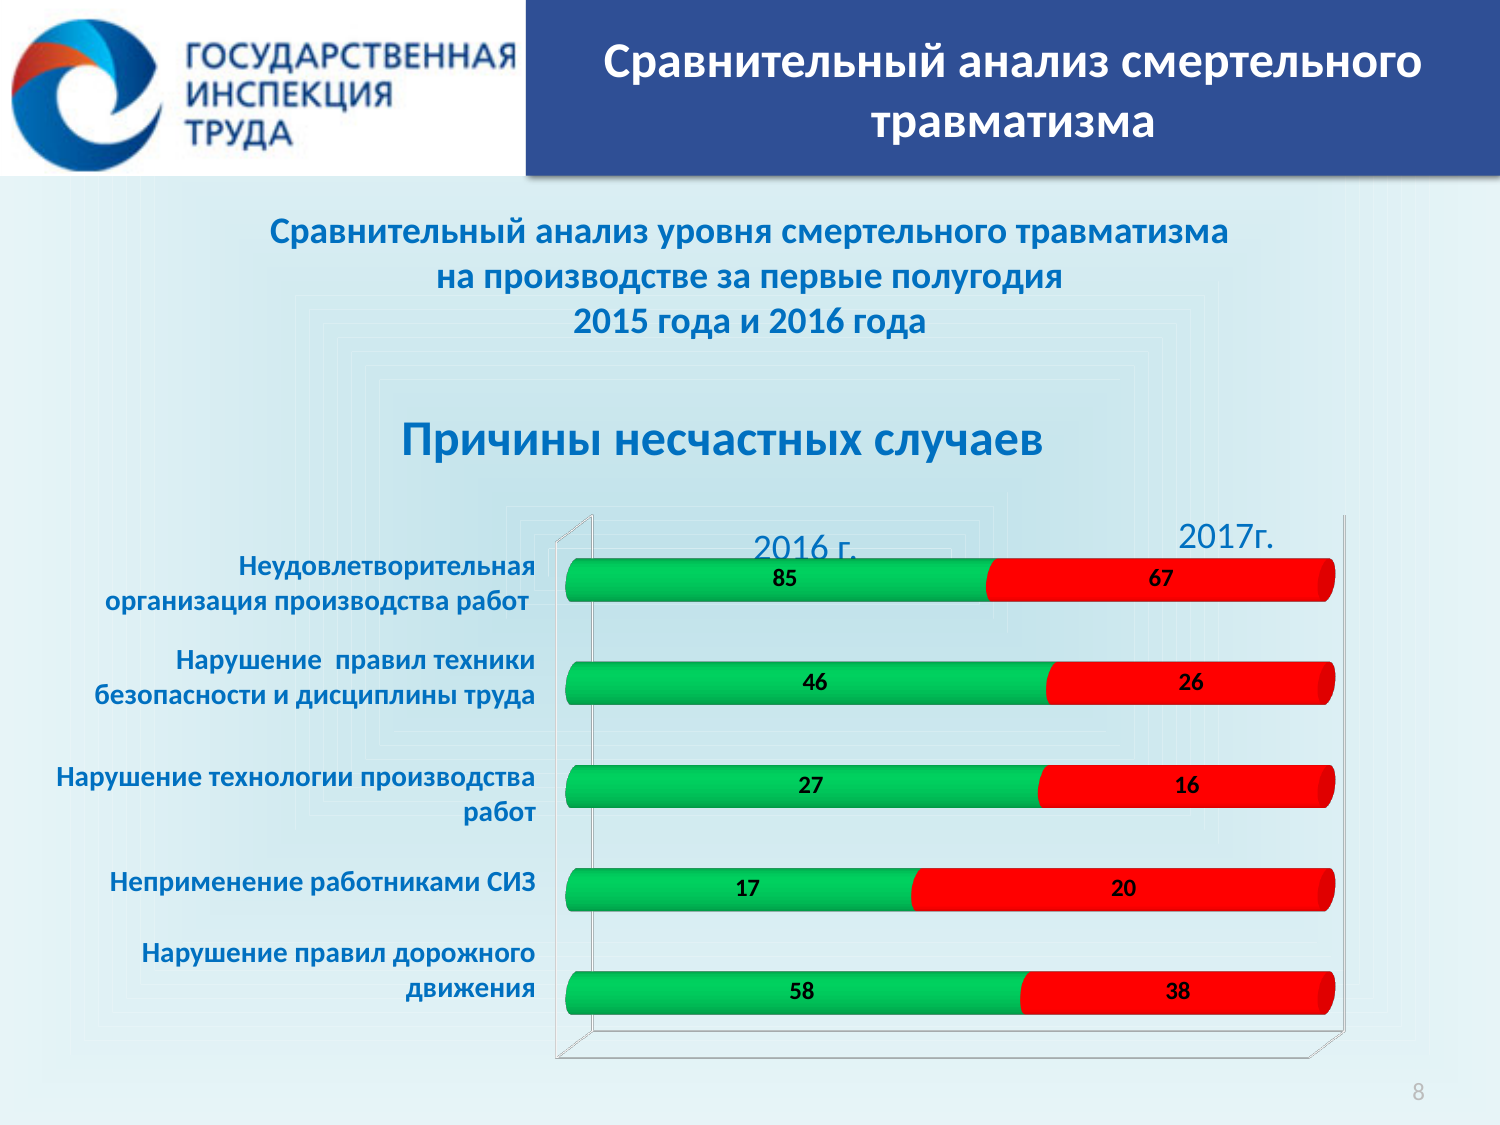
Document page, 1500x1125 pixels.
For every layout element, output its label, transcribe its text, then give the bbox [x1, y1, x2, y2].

text_box Нарушение правил дорожного движения [0, 925, 534, 1011]
text_box Причины несчастных случаев [386, 398, 1067, 474]
text_box Нарушение технологии производства работ [0, 749, 534, 835]
text_box Сравнительный анализ смертельного травматизма [532, 0, 1500, 176]
slide_number 8 [1299, 1052, 1425, 1113]
text_box Неприменение работниками СИЗ [0, 855, 534, 906]
text_box Неудовлетворительная организация производства работ [81, 538, 534, 624]
chart [537, 503, 1365, 1071]
text_box Сравнительный анализ уровня смертельного травматизма на производстве за первые полугодия 2015 года и 2016 года [152, 199, 1348, 349]
picture [0, 0, 526, 177]
text_box Нарушение правил техники безопасности и дисциплины труда [23, 632, 534, 718]
